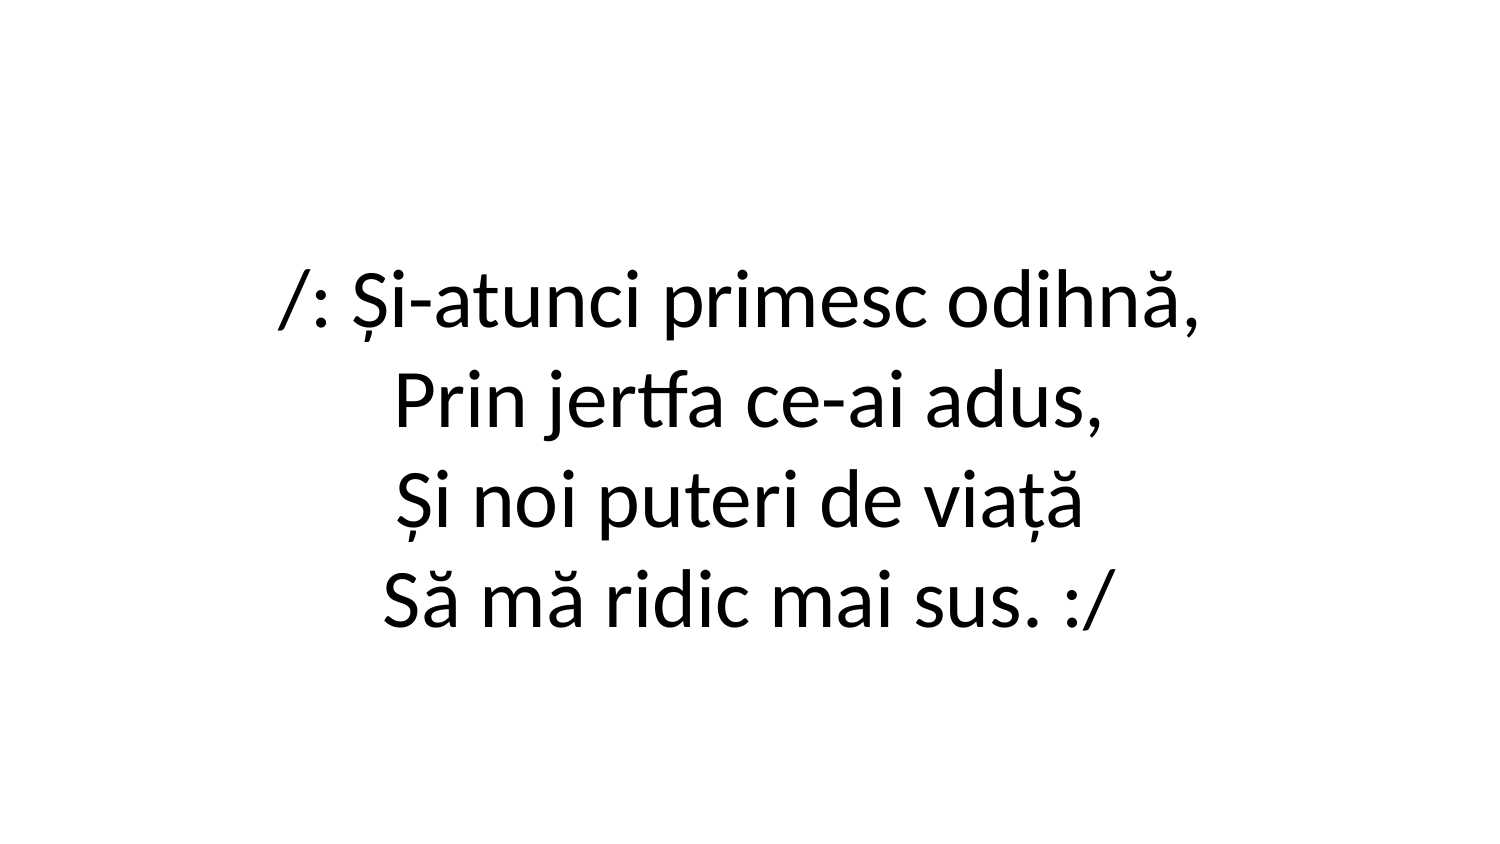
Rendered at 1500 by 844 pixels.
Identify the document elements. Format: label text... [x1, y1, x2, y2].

text_box /: Și-atunci primesc odihnă, Prin jertfa ce-ai adus, Și noi puteri de viață Să mă ridic mai sus. :/ [263, 192, 1237, 652]
